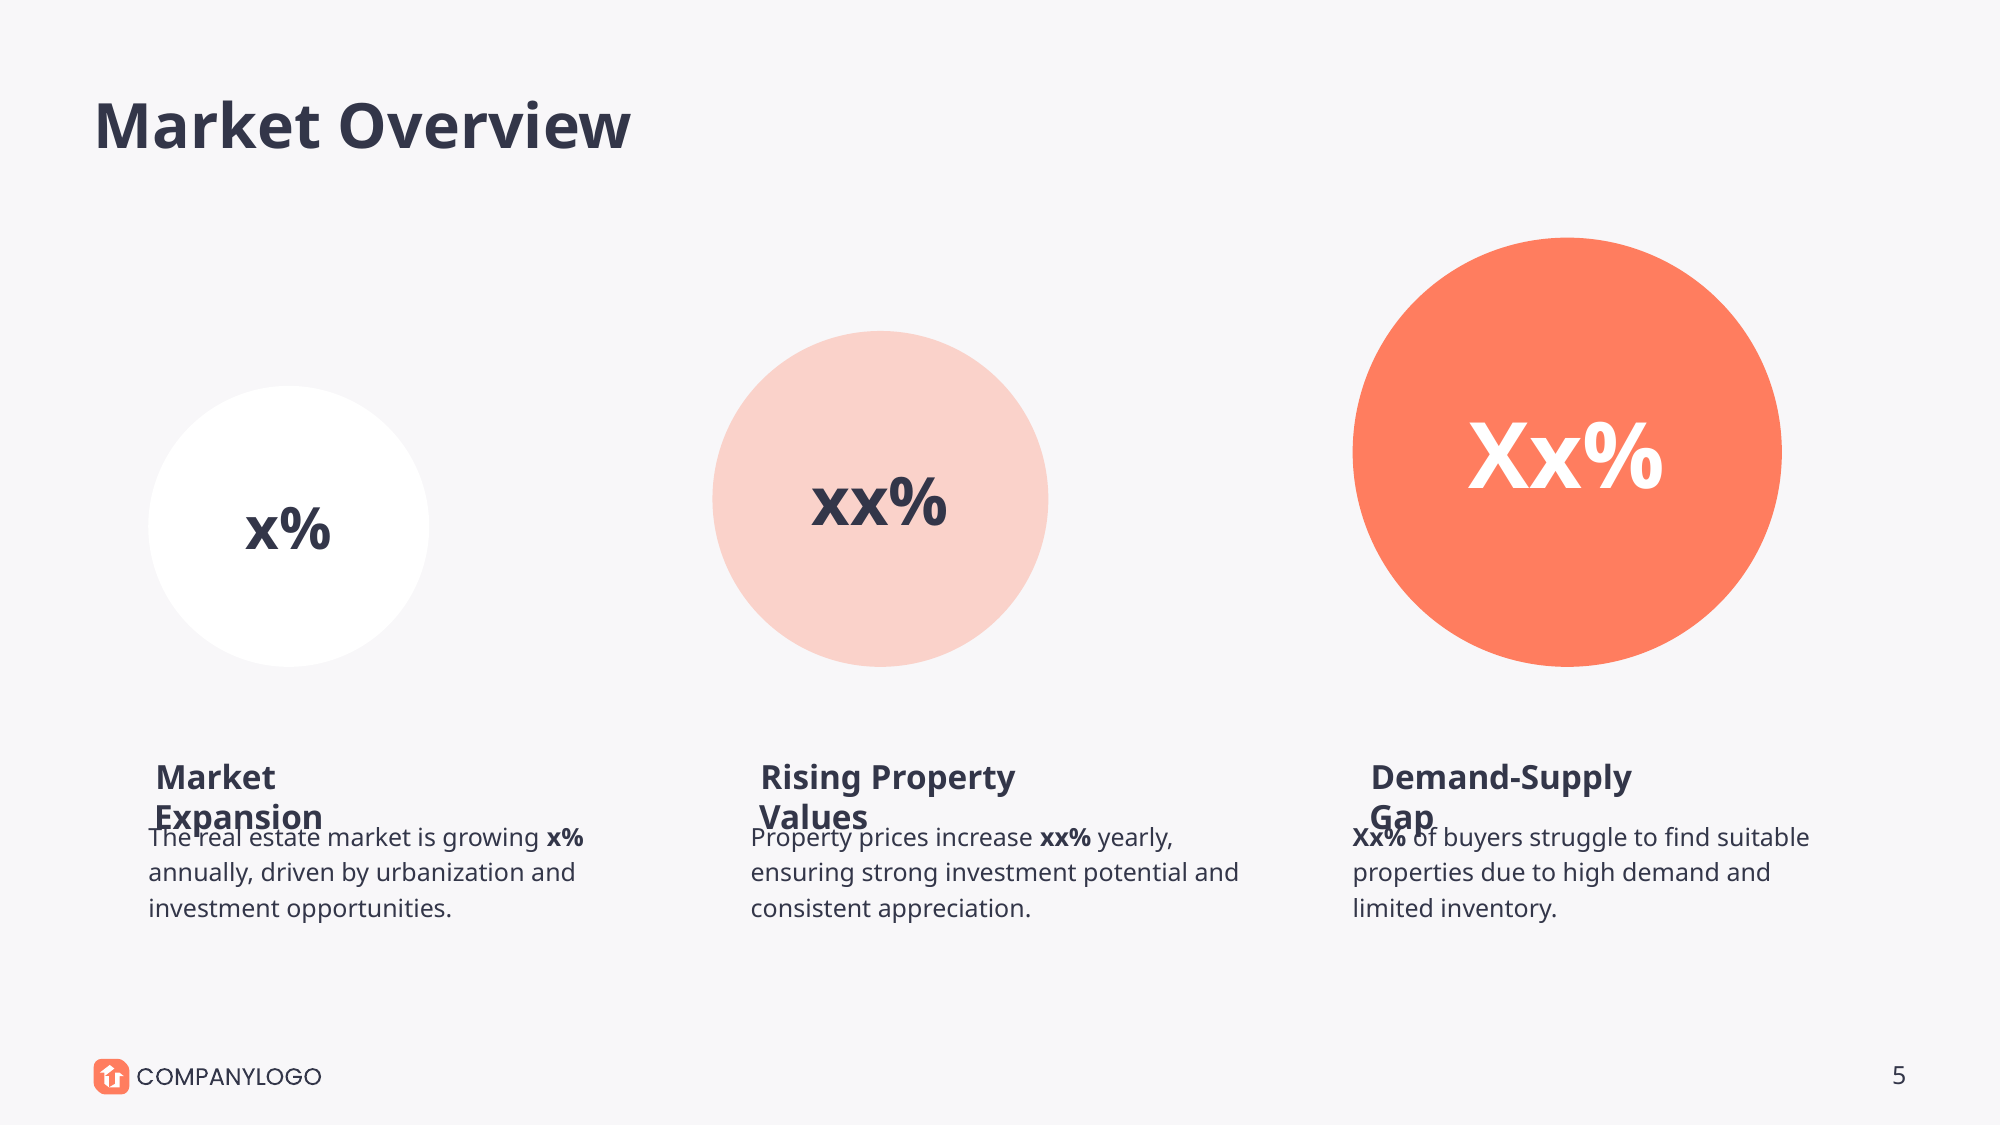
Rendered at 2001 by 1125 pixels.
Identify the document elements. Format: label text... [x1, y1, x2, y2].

text_box xx% [711, 330, 1050, 668]
text_box Xx% [1351, 236, 1783, 668]
text_box Demand-Supply Gap [1369, 756, 1706, 797]
text_box Property prices increase xx% yearly, ensuring strong investment potential and consistent appreciation. [750, 815, 1250, 923]
text_box Rising Property Values [759, 756, 1134, 797]
text_box Xx% of buyers struggle to find suitable properties due to high demand and limited inventory. [1352, 815, 1852, 923]
text_box x% [147, 385, 430, 668]
text_box Market Expansion [154, 756, 454, 797]
text_box The real estate market is growing x% annually, driven by urbanization and investment opportunities. [148, 815, 648, 923]
title Market Overview [93, 85, 1907, 162]
